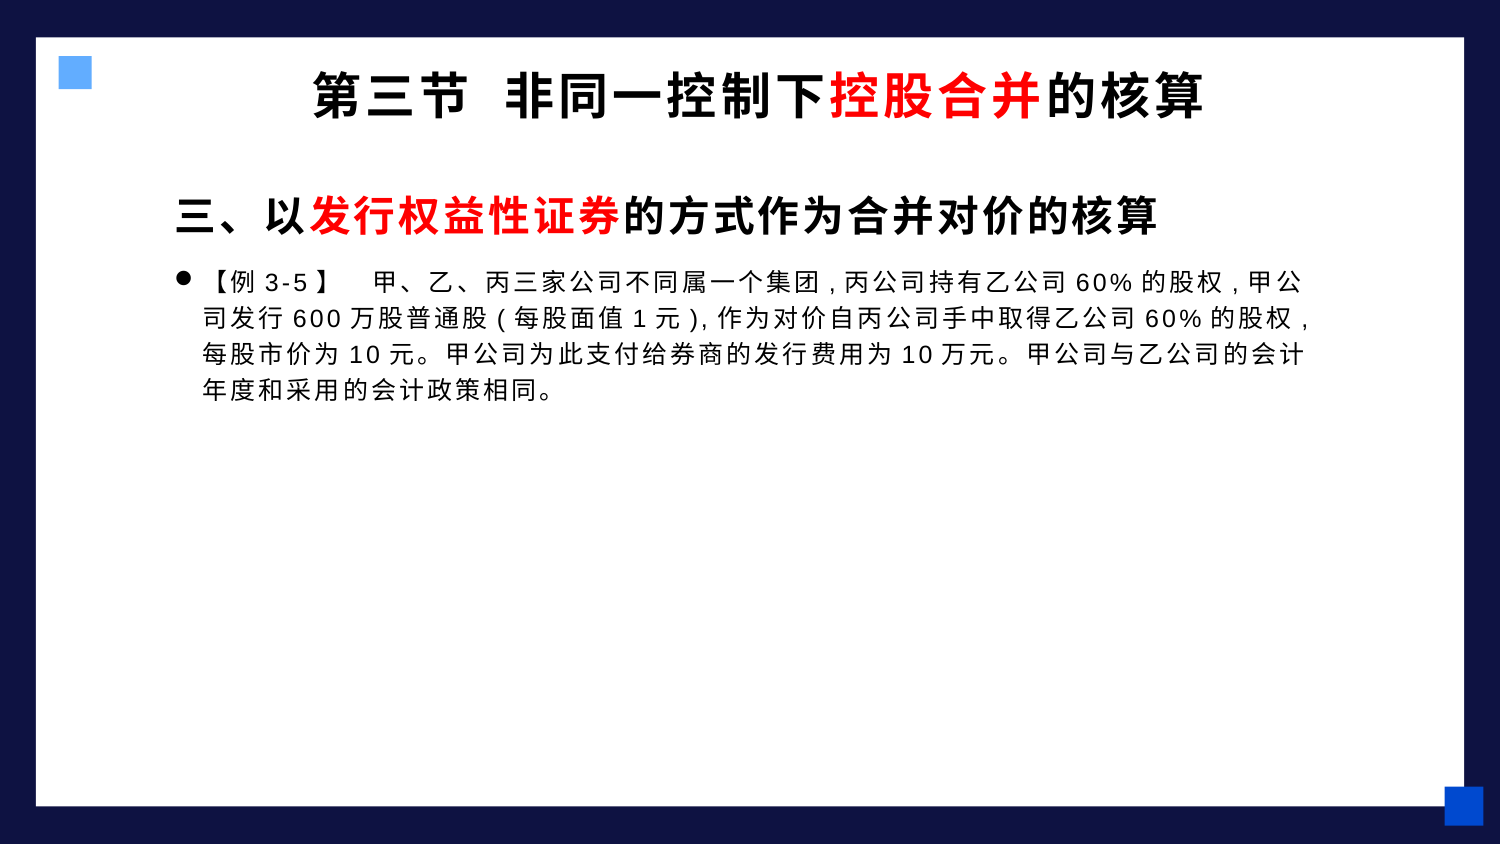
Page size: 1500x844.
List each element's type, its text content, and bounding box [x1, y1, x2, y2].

list 三、以发行权益性证券的方式作为合并对价的核算 【例3-5】 甲、乙、丙三家公司不同属一个集团,丙公司持有乙公司60%的股权,甲公司发行600万股普通股(每股面值1元),作为对价自丙公司手中取得乙公司60%的股权,每股市价为10元。甲公司为此支付给券商的发行费用为10万元。甲公司与乙公司的会计年度和采用的会计政策相同。 [157, 179, 1343, 604]
title 第三节 非同一控制下控股合并的核算 [100, 43, 1412, 133]
